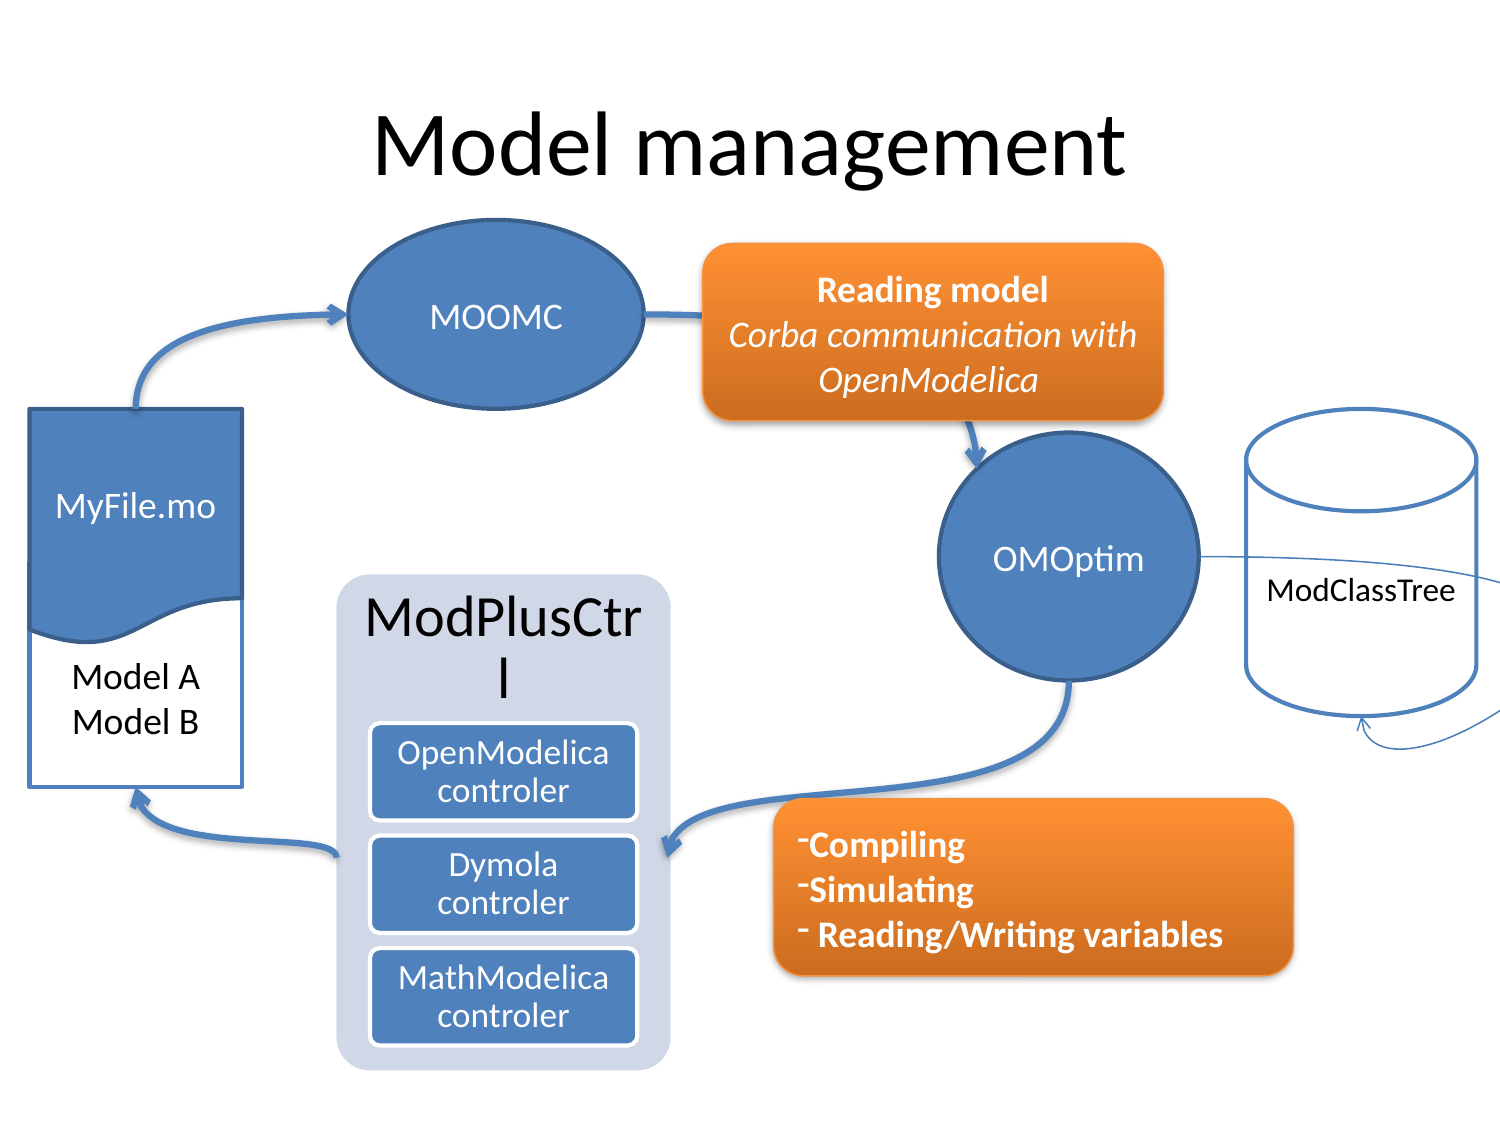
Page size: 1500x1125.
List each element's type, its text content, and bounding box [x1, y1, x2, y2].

title Model management [75, 45, 1425, 233]
text_box Reading model Corba communication with OpenModelica [701, 242, 1165, 422]
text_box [779, 568, 957, 971]
text_box MOOMC [346, 217, 646, 411]
text_box Model A Model B [27, 600, 244, 789]
text_box ModClassTree [1244, 558, 1479, 719]
text_box OMOptim [936, 430, 1201, 683]
text_box ModClassTree [1244, 406, 1479, 576]
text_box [1198, 556, 1247, 563]
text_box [194, 255, 290, 469]
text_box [336, 574, 671, 1071]
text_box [135, 786, 337, 858]
text_box Compiling Simulating Reading/Writing variables [958, 797, 1295, 977]
text_box MyFile.mo [27, 406, 245, 645]
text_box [643, 314, 978, 470]
